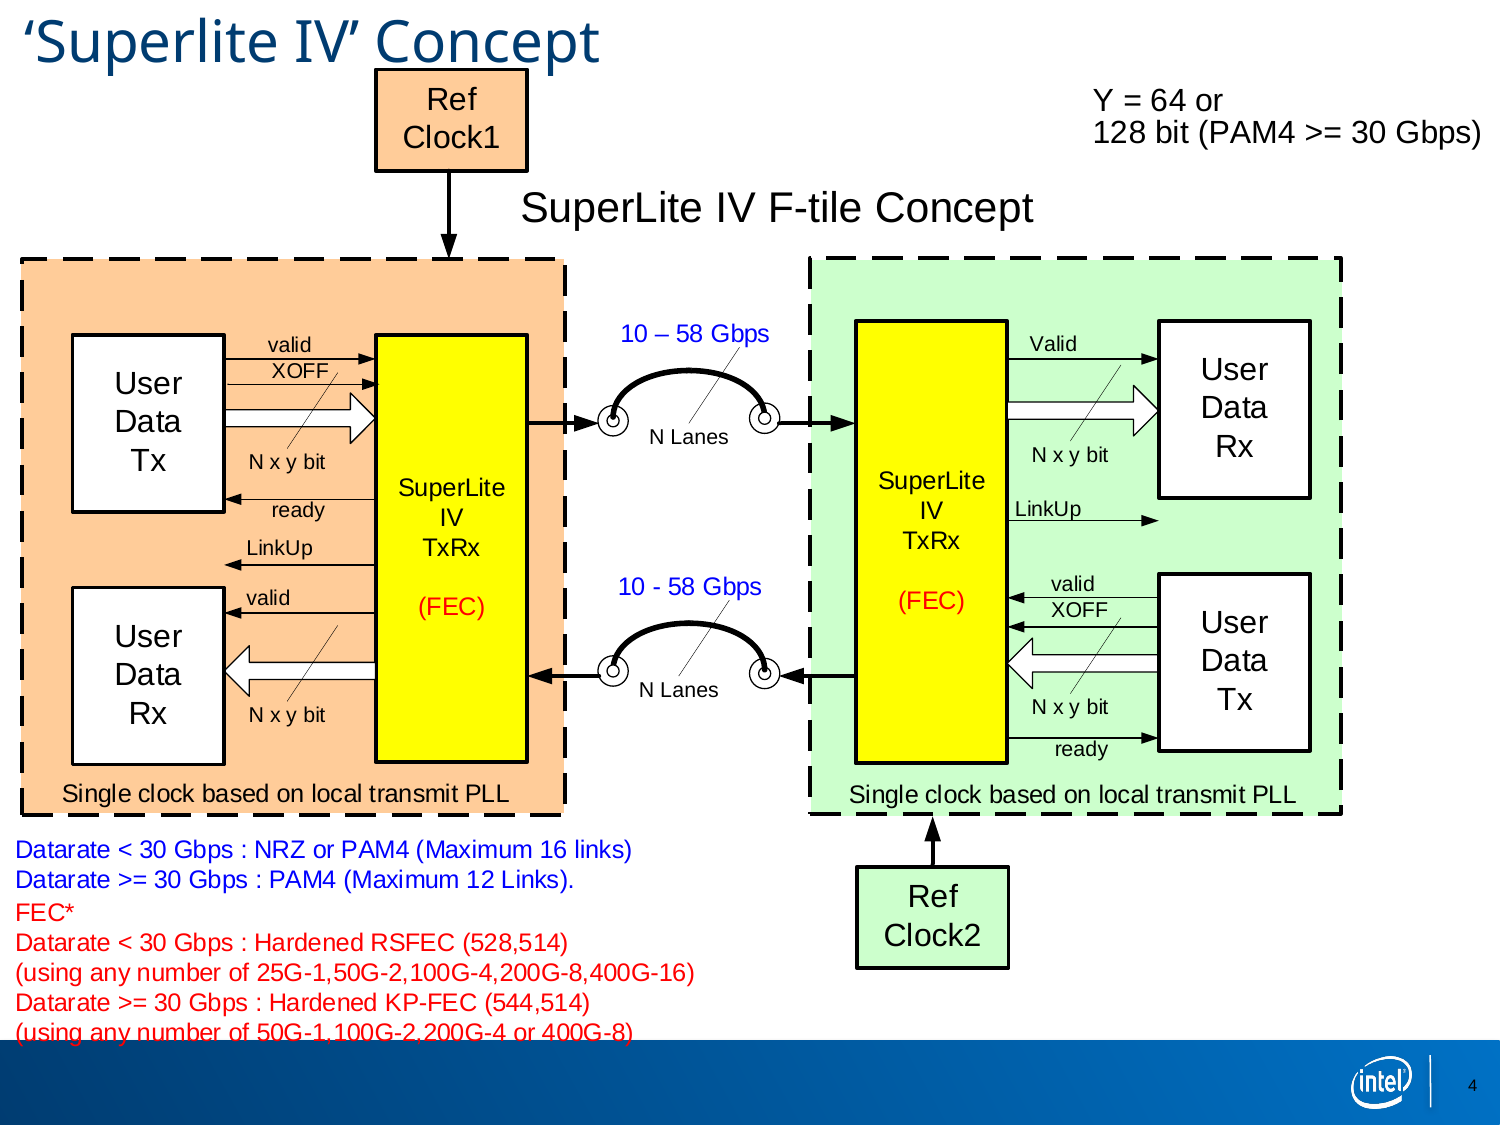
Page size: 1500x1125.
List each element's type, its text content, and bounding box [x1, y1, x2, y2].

title ‘Superlite IV’ Concept [24, 3, 1375, 63]
picture [0, 64, 1500, 1061]
slide_number 4 [1127, 1069, 1478, 1116]
